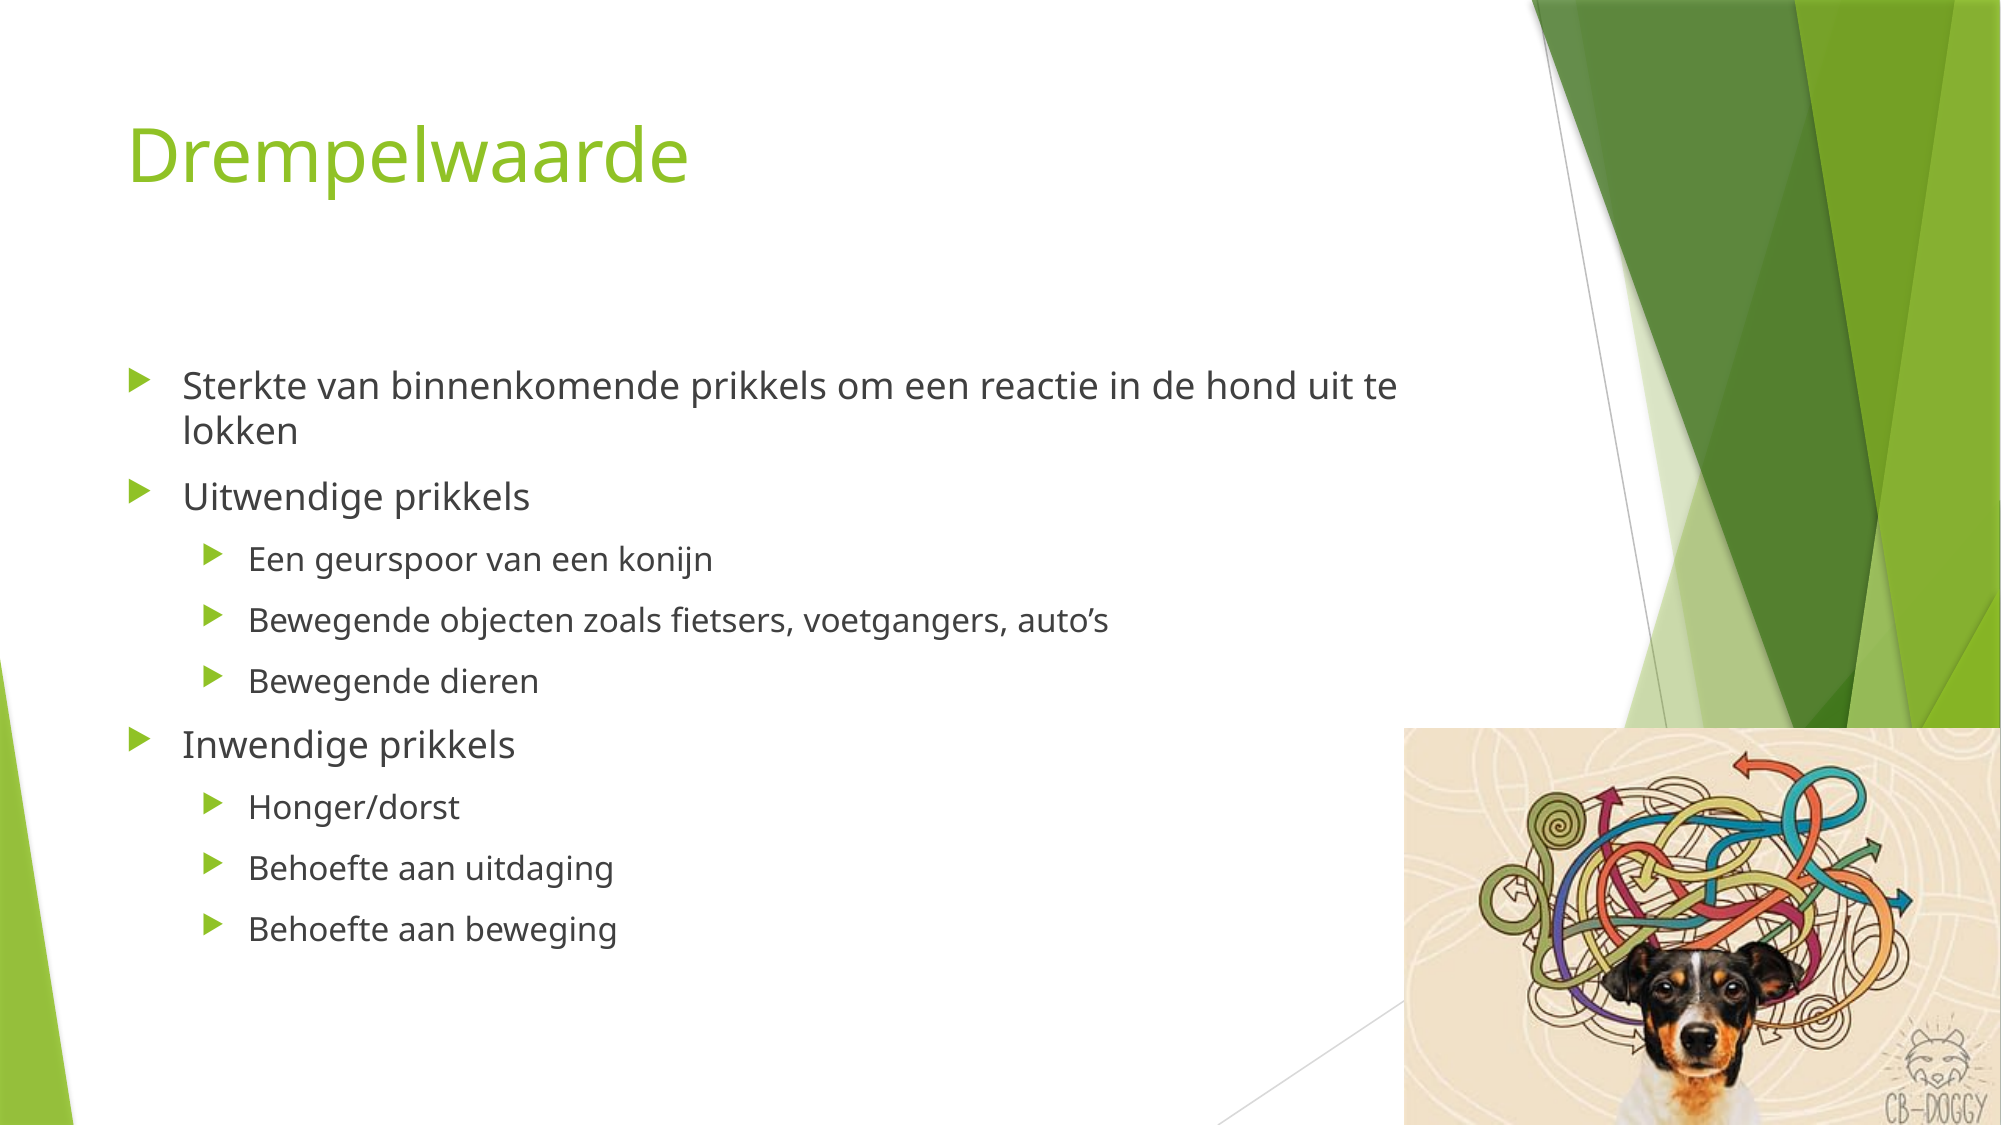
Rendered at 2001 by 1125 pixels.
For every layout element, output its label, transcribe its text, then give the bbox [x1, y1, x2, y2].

picture [1404, 727, 2000, 1125]
title Drempelwaarde [111, 99, 1522, 317]
list Sterkte van binnenkomende prikkels om een reactie in de hond uit te lokken Uitwendige prikkels Een geurspoor van een konijn Bewegende objecten zoals fietsers, voetgangers, auto’s Bewegende dieren Inwendige prikkels Honger/dorst Behoefte aan uitdaging Behoefte aan beweging [111, 354, 1522, 992]
